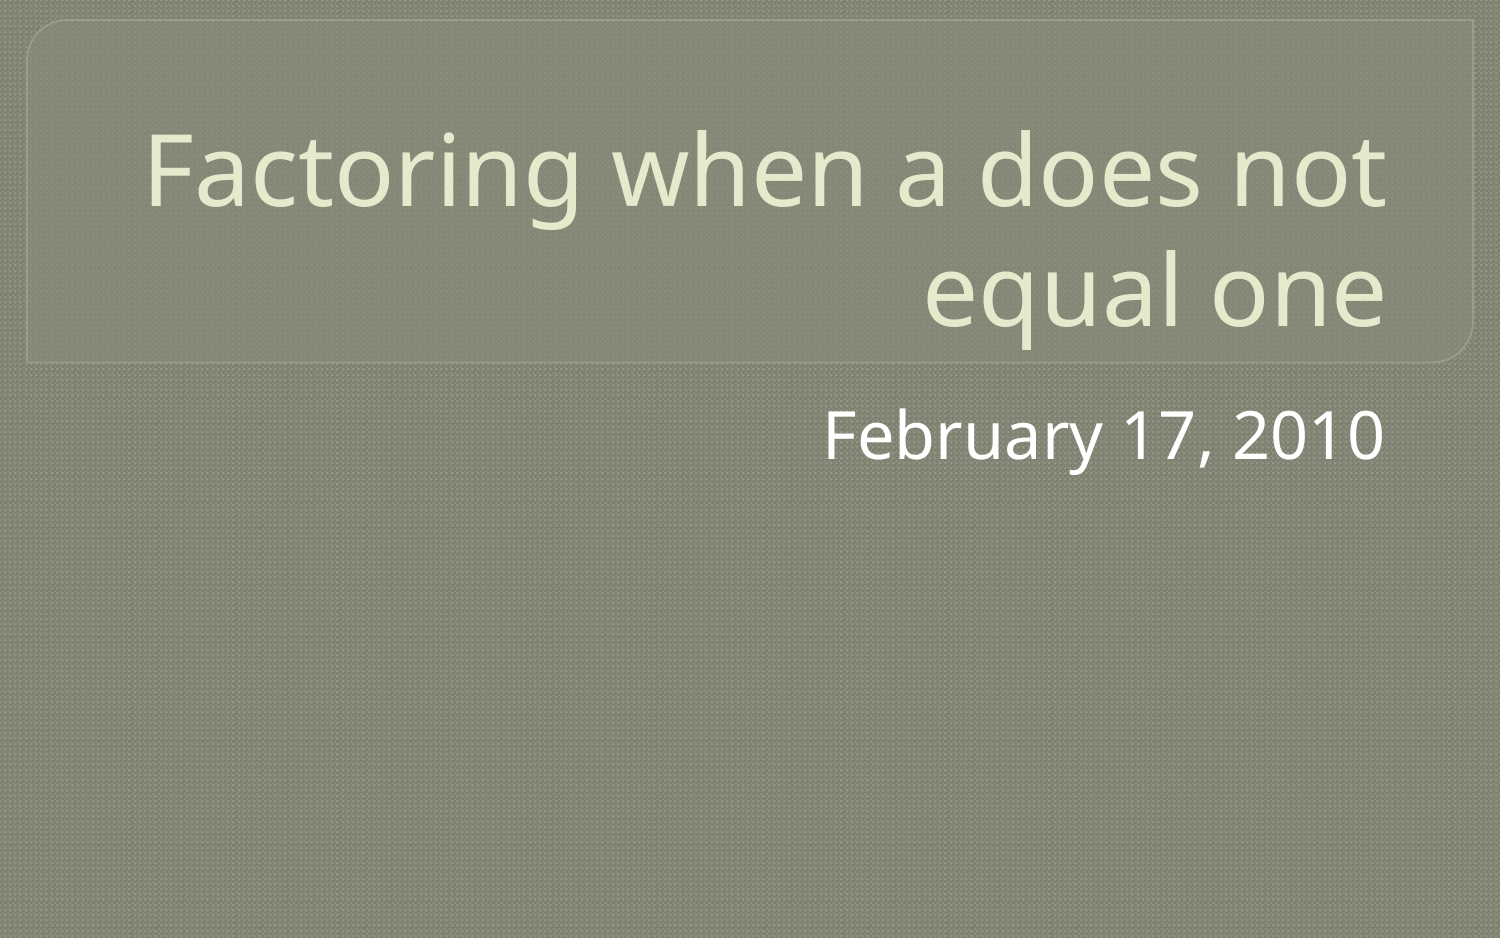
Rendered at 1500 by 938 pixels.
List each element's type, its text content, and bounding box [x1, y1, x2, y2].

title Factoring when a does not equal one [76, 52, 1427, 355]
subtitle February 17, 2010 [350, 385, 1427, 625]
